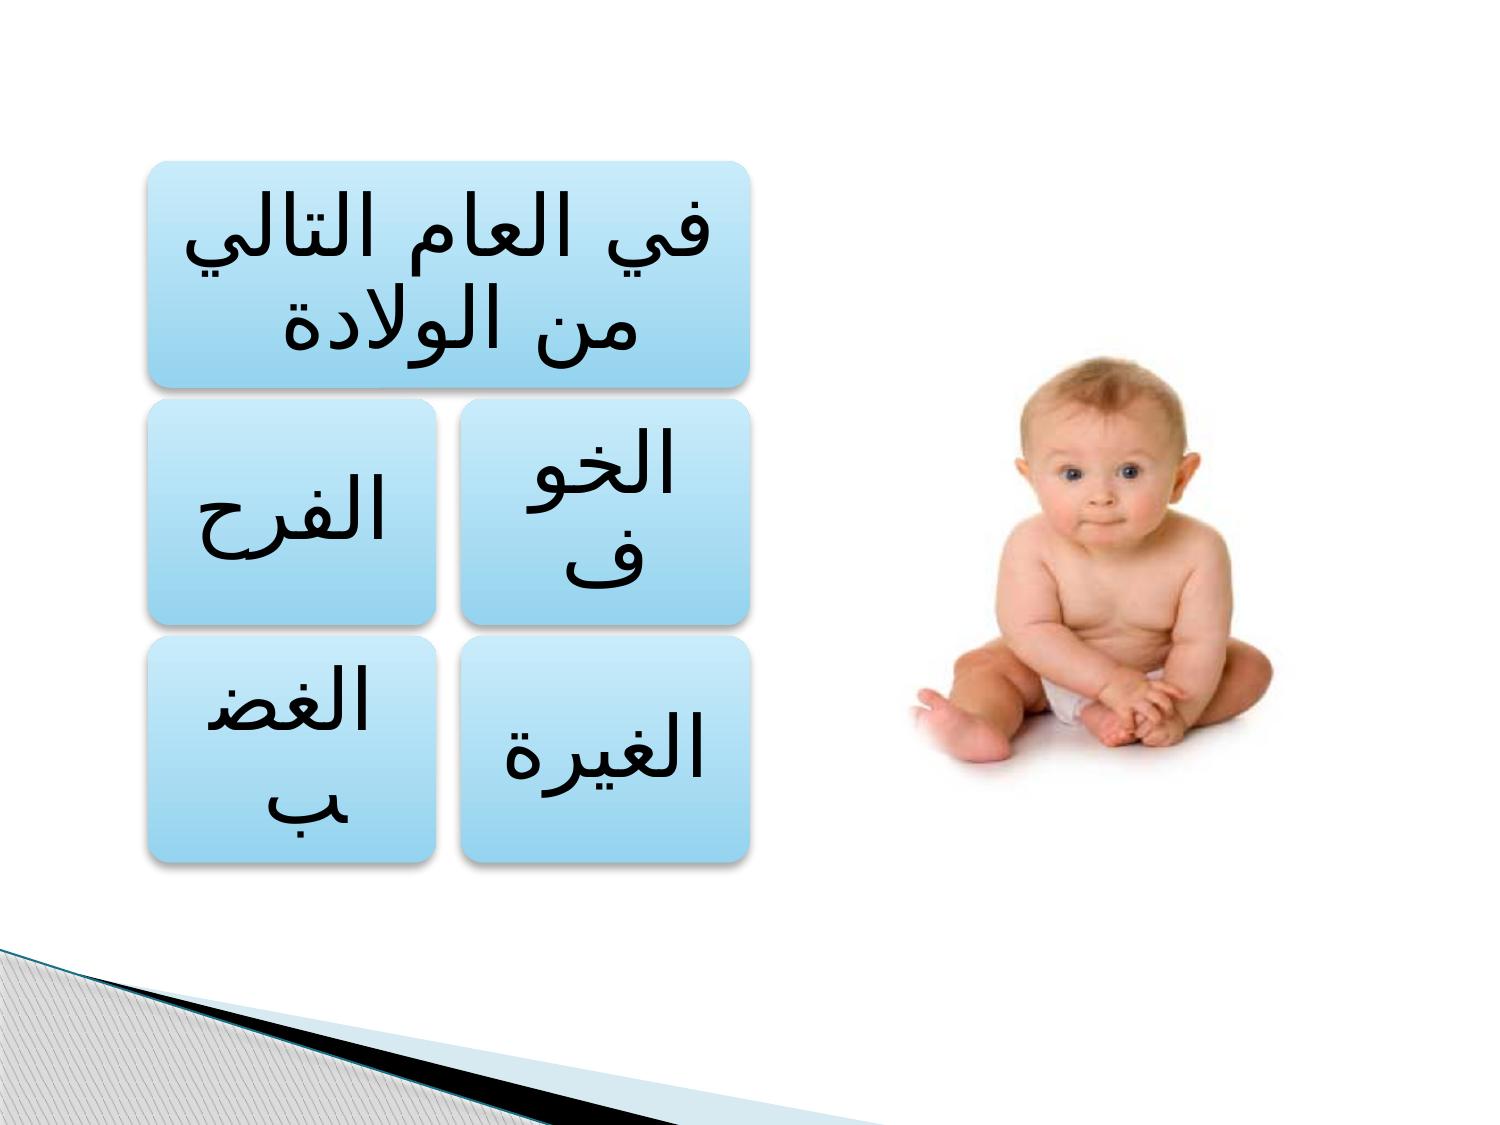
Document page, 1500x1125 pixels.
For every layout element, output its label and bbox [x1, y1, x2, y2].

text_box [147, 160, 751, 864]
picture [844, 184, 1341, 852]
